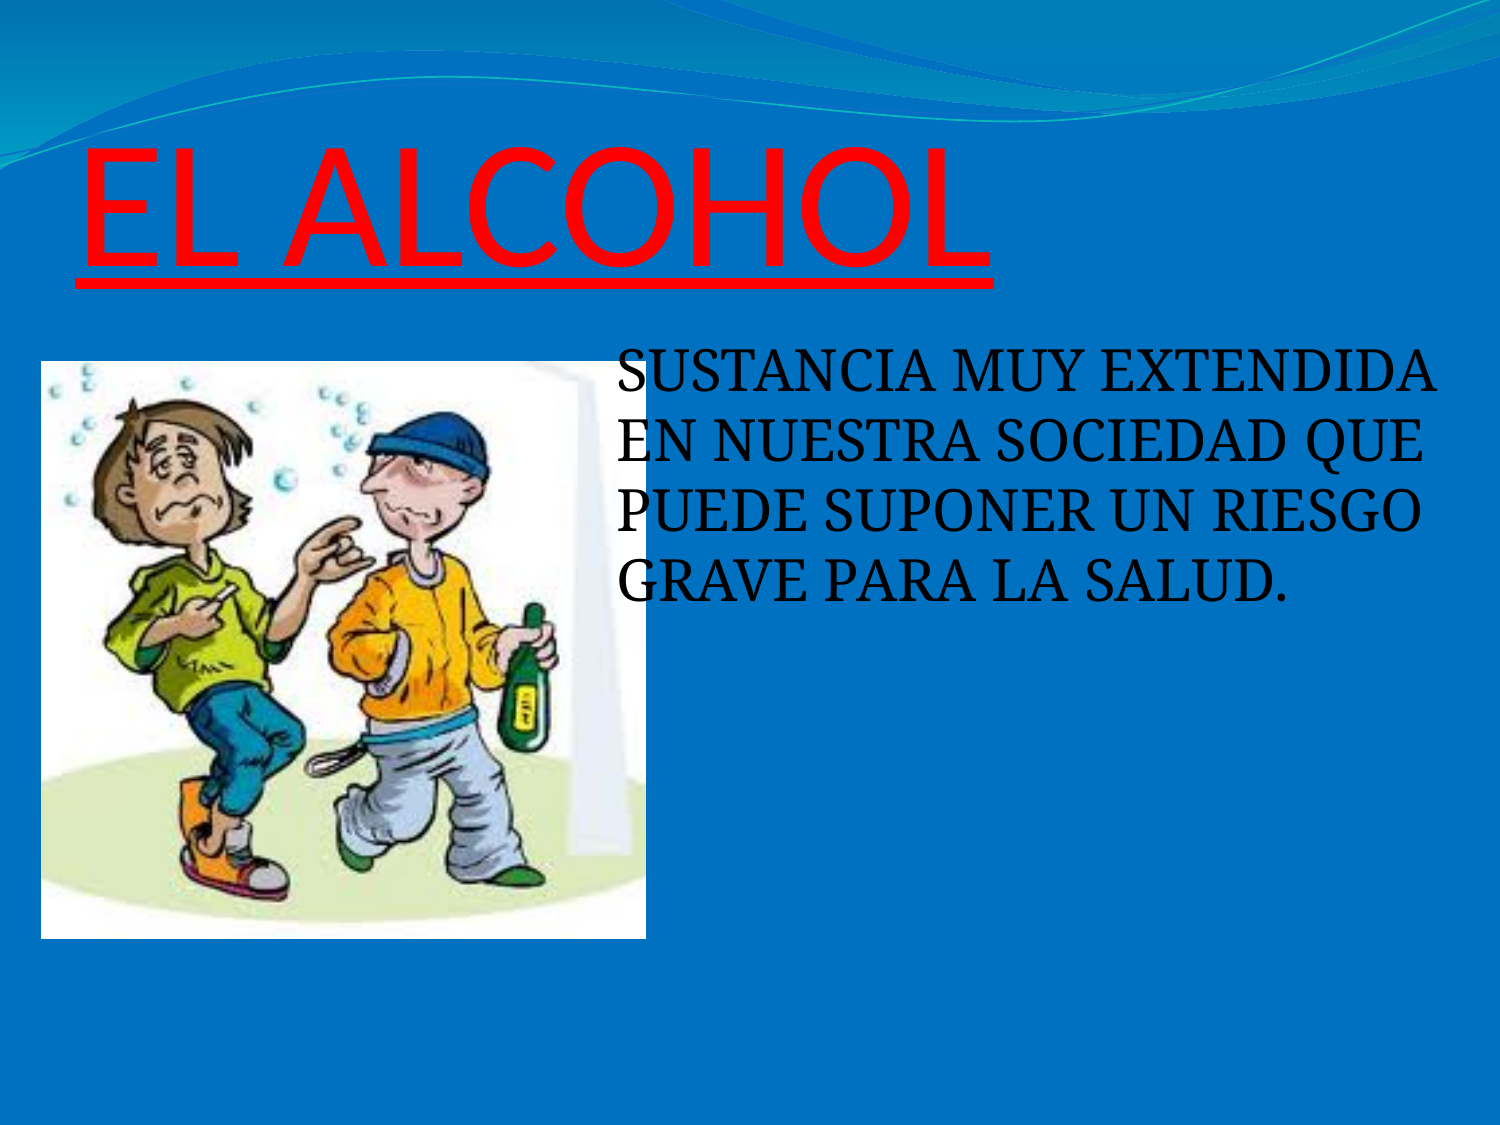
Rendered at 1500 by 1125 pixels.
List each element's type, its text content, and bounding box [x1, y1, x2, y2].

text_box SUSTANCIA MUY EXTENDIDA EN NUESTRA SOCIEDAD QUE PUEDE SUPONER UN RIESGO GRAVE PARA LA SALUD. [602, 326, 1453, 621]
picture [41, 361, 646, 939]
title EL ALCOHOL [75, 115, 1425, 303]
